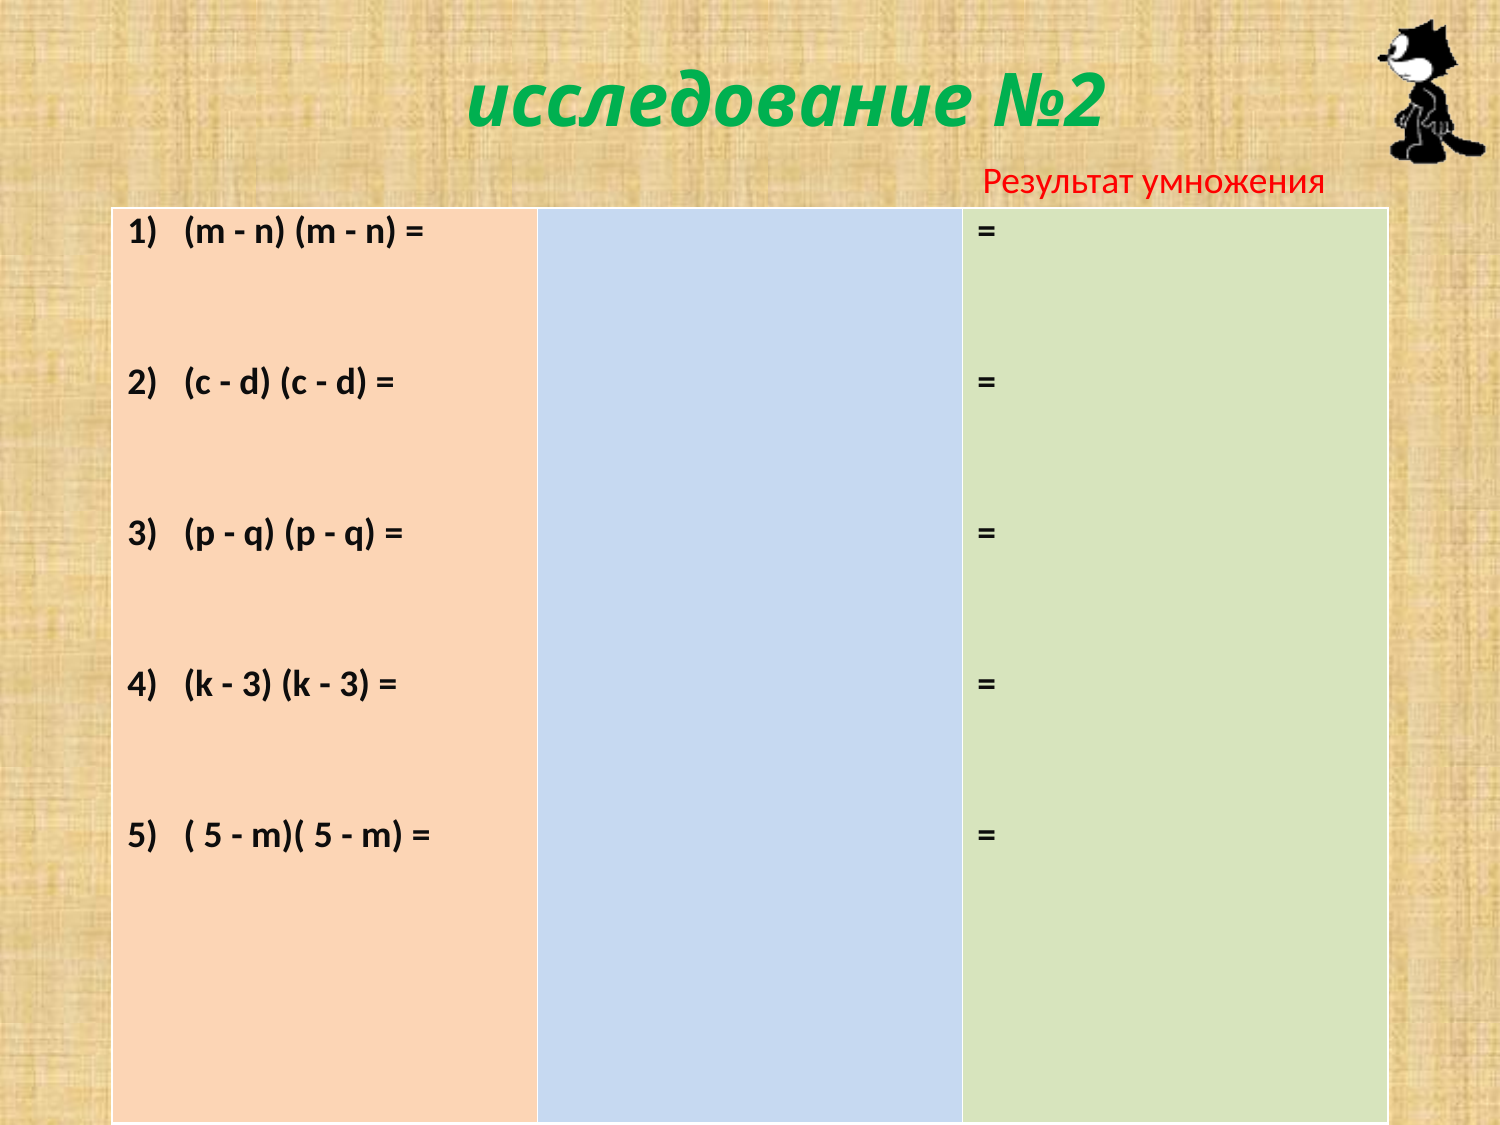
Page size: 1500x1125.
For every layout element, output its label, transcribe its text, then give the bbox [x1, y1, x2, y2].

table_header [538, 209, 962, 1122]
text_box Результат умножения [950, 148, 1365, 209]
table_header (m - n) (m - n) = (c - d) (c - d) = 3) (p - q) (p - q) = 4) (k - 3) (k - 3) = 5) ( 5 - m)( 5 - m) = [113, 209, 537, 1122]
table_header = = = = = [963, 209, 1387, 1122]
title исследование №2 [75, 45, 1016, 149]
picture [0, 0, 1500, 1125]
